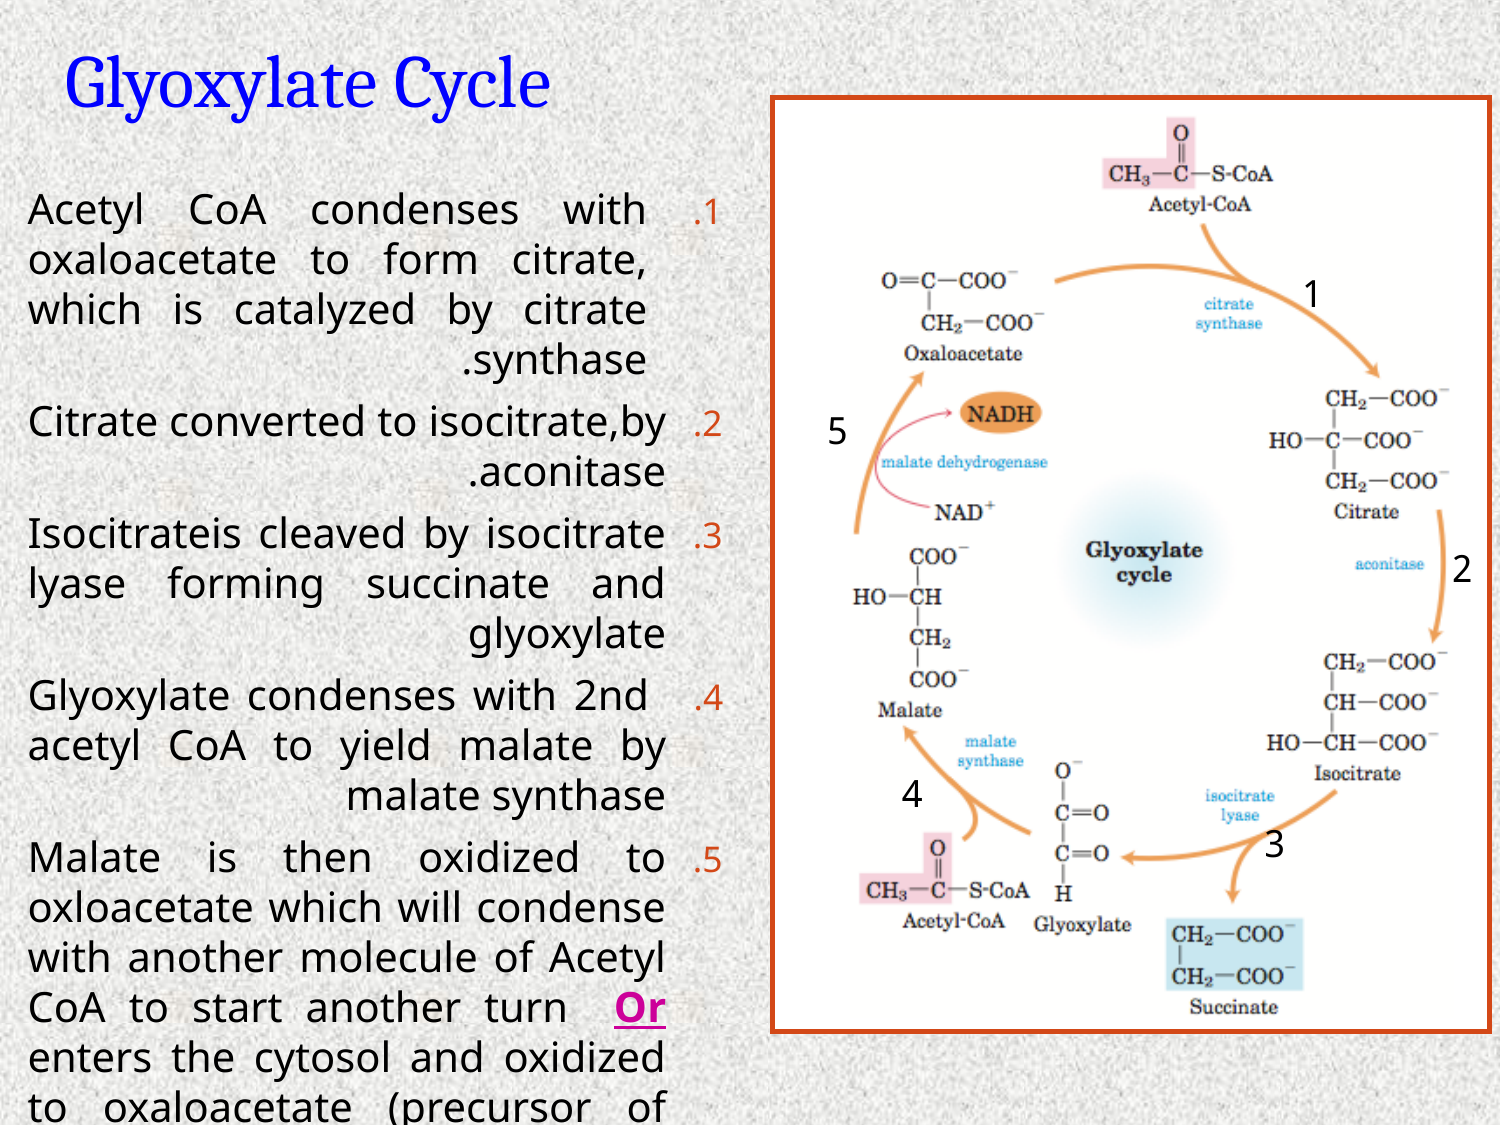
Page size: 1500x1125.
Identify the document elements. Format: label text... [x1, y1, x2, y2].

title Glyoxylate Cycle [50, 12, 1325, 138]
picture [0, 0, 1500, 1125]
list Acetyl CoA condenses with oxaloacetate to form citrate, which is catalyzed by citrate synthase. Citrate converted to isocitrate,by aconitase. Isocitrateis cleaved by isocitrate lyase forming succinate and glyoxylate Glyoxylate condenses with 2nd acetyl CoA to yield malate by malate synthase Malate is then oxidized to oxloacetate which will condense with another molecule of Acetyl CoA to start another turn Or enters the cytosol and oxidized to oxaloacetate (precursor of glucose via gluconeogensis) [12, 174, 738, 1038]
